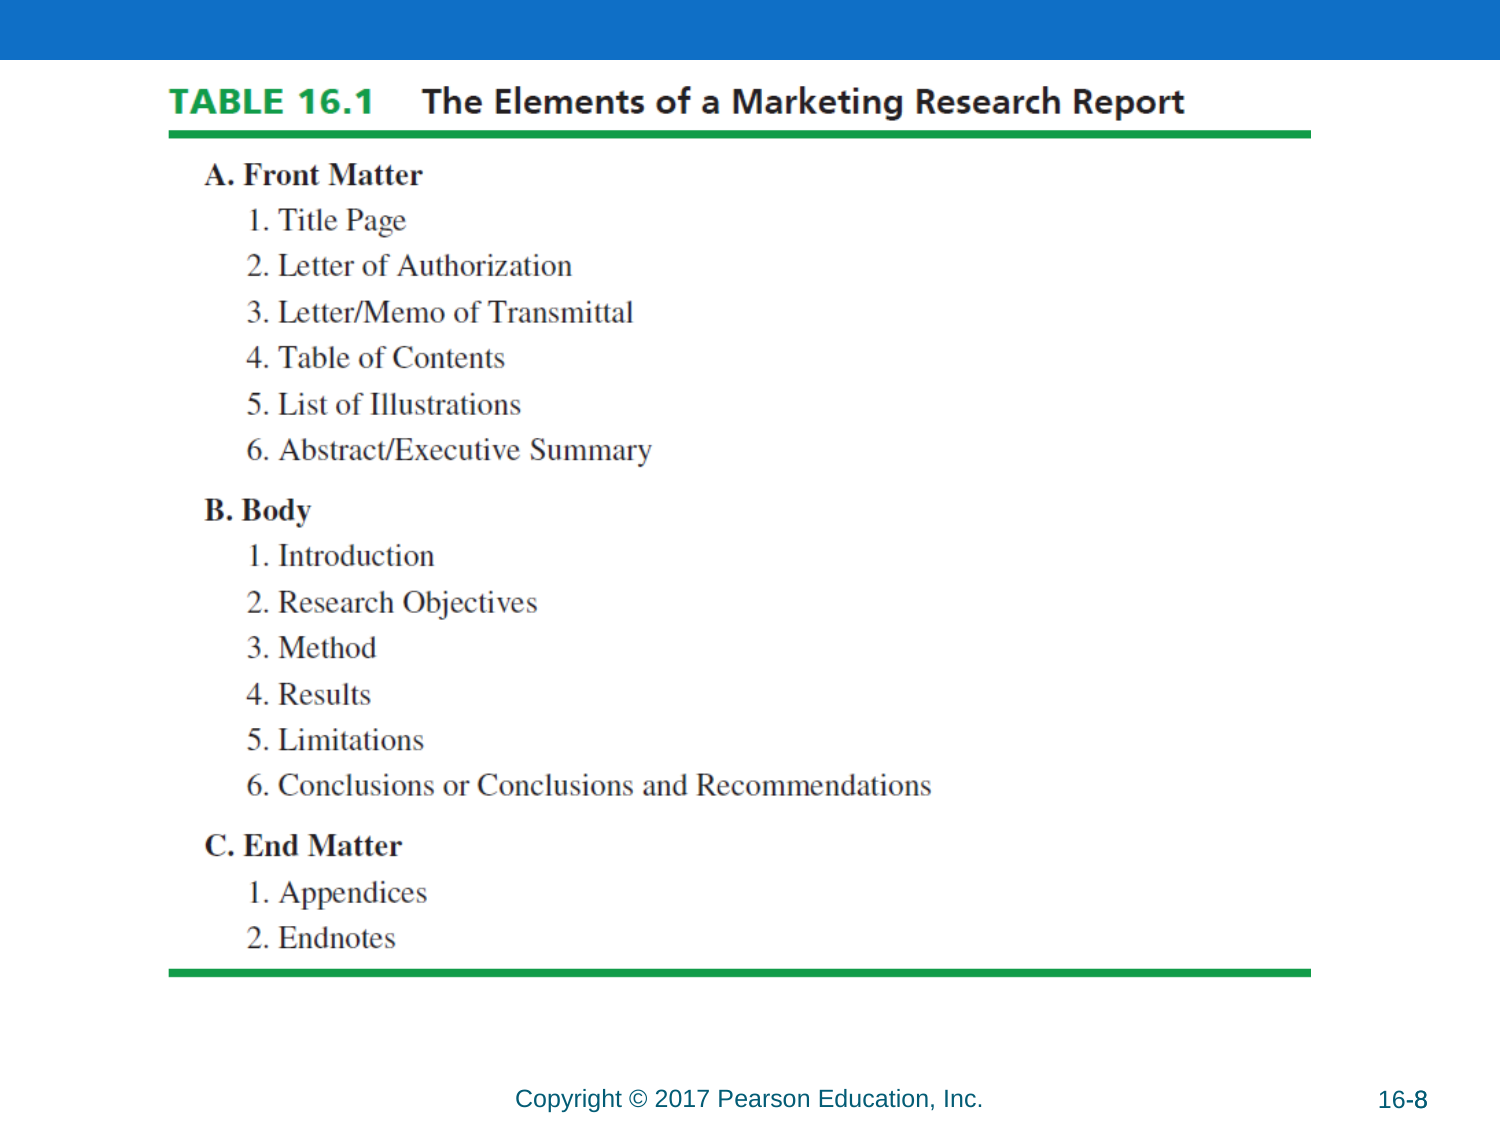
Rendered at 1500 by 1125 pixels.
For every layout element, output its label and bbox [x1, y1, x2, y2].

picture [124, 74, 1312, 1013]
picture [641, 1100, 647, 1107]
